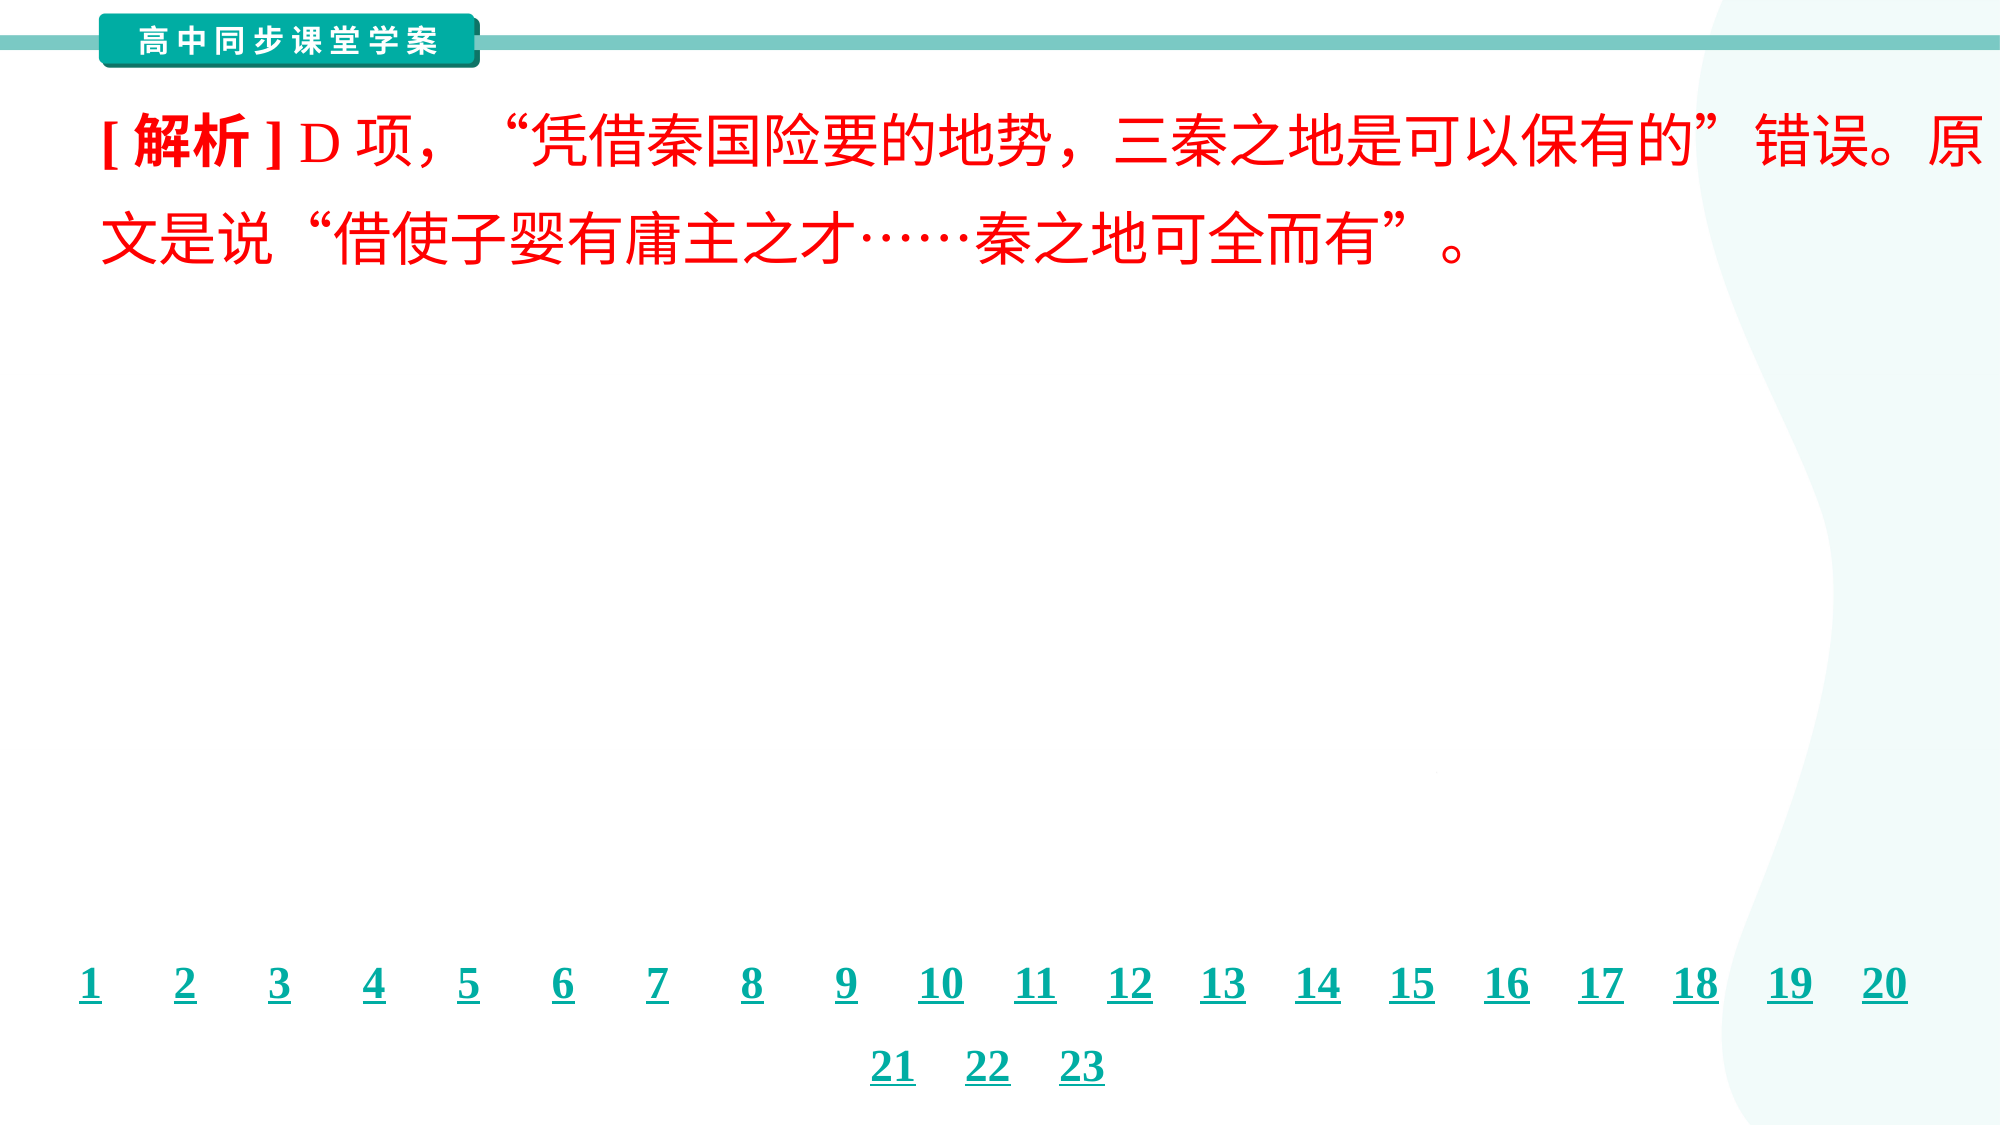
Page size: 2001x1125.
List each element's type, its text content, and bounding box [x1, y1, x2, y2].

picture [0, 0, 2000, 1125]
text_box [解析] D项，“凭借秦国险要的地势，三秦之地是可以保有的”错误。原 文是说“借使子婴有庸主之才……秦之地可全而有”。 [100, 76, 1899, 273]
